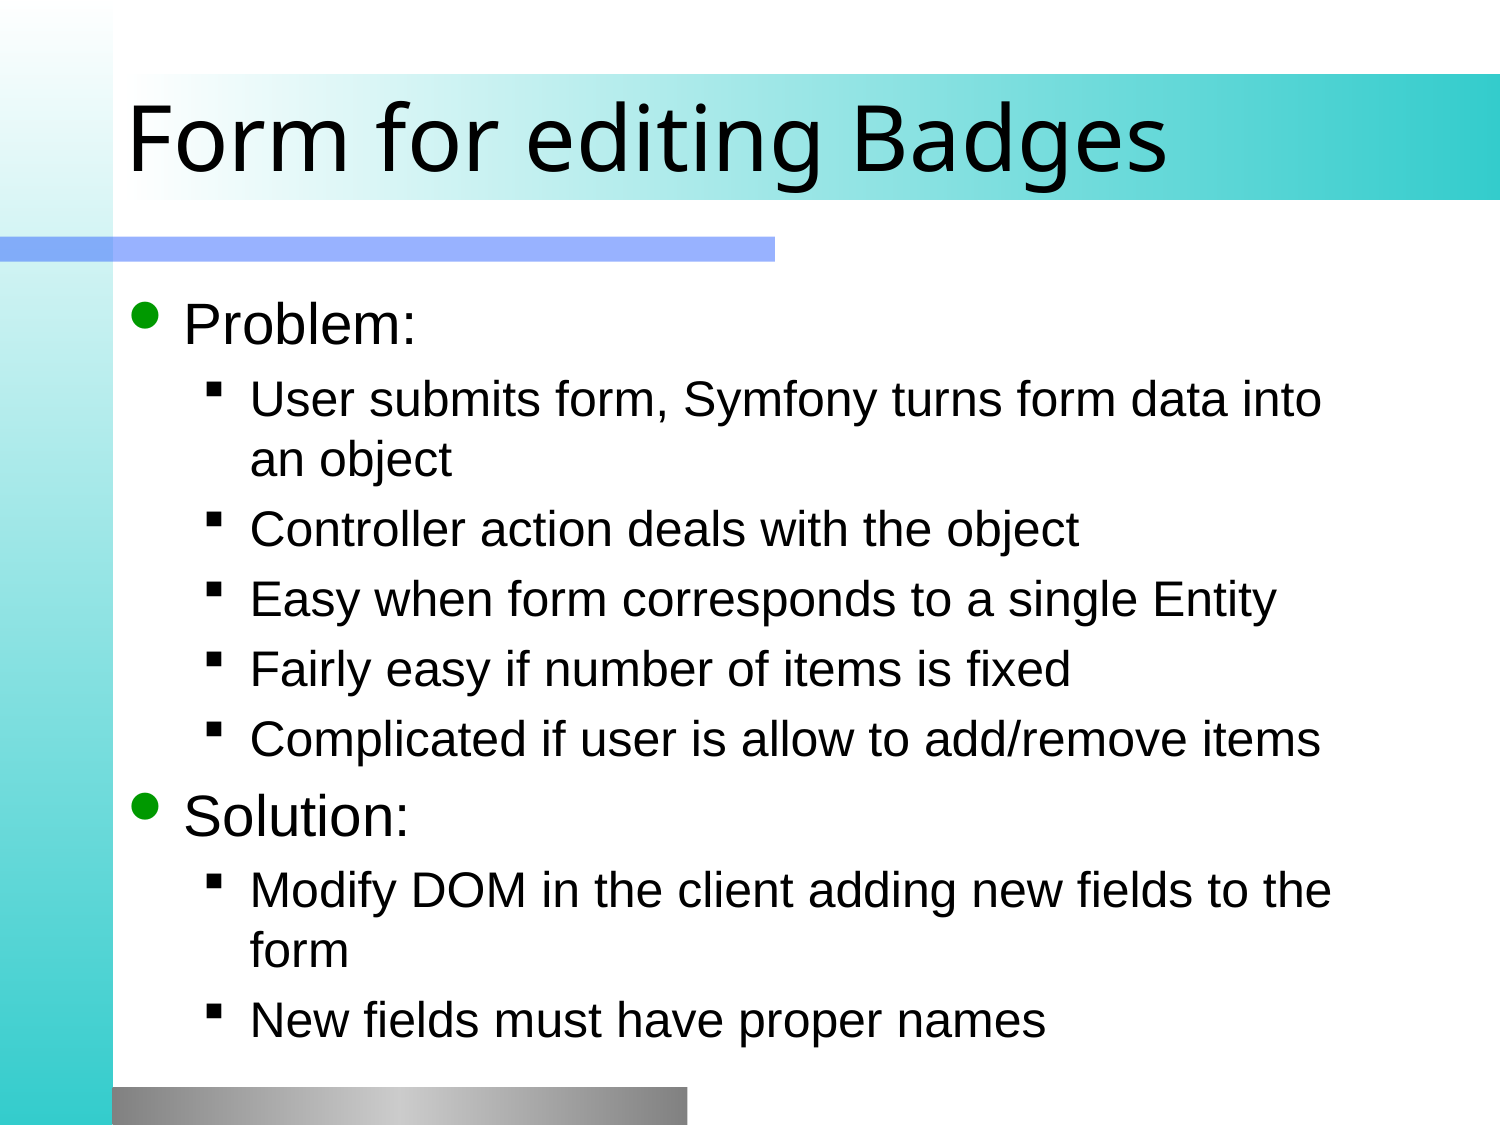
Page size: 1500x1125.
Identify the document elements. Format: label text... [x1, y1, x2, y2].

list Problem: User submits form, Symfony turns form data into an object Controller action deals with the object Easy when form corresponds to a single Entity Fairly easy if number of items is fixed Complicated if user is allow to add/remove items Solution: Modify DOM in the client adding new fields to the form New fields must have proper names [112, 278, 1388, 1073]
title Form for editing Badges [110, 40, 1386, 229]
